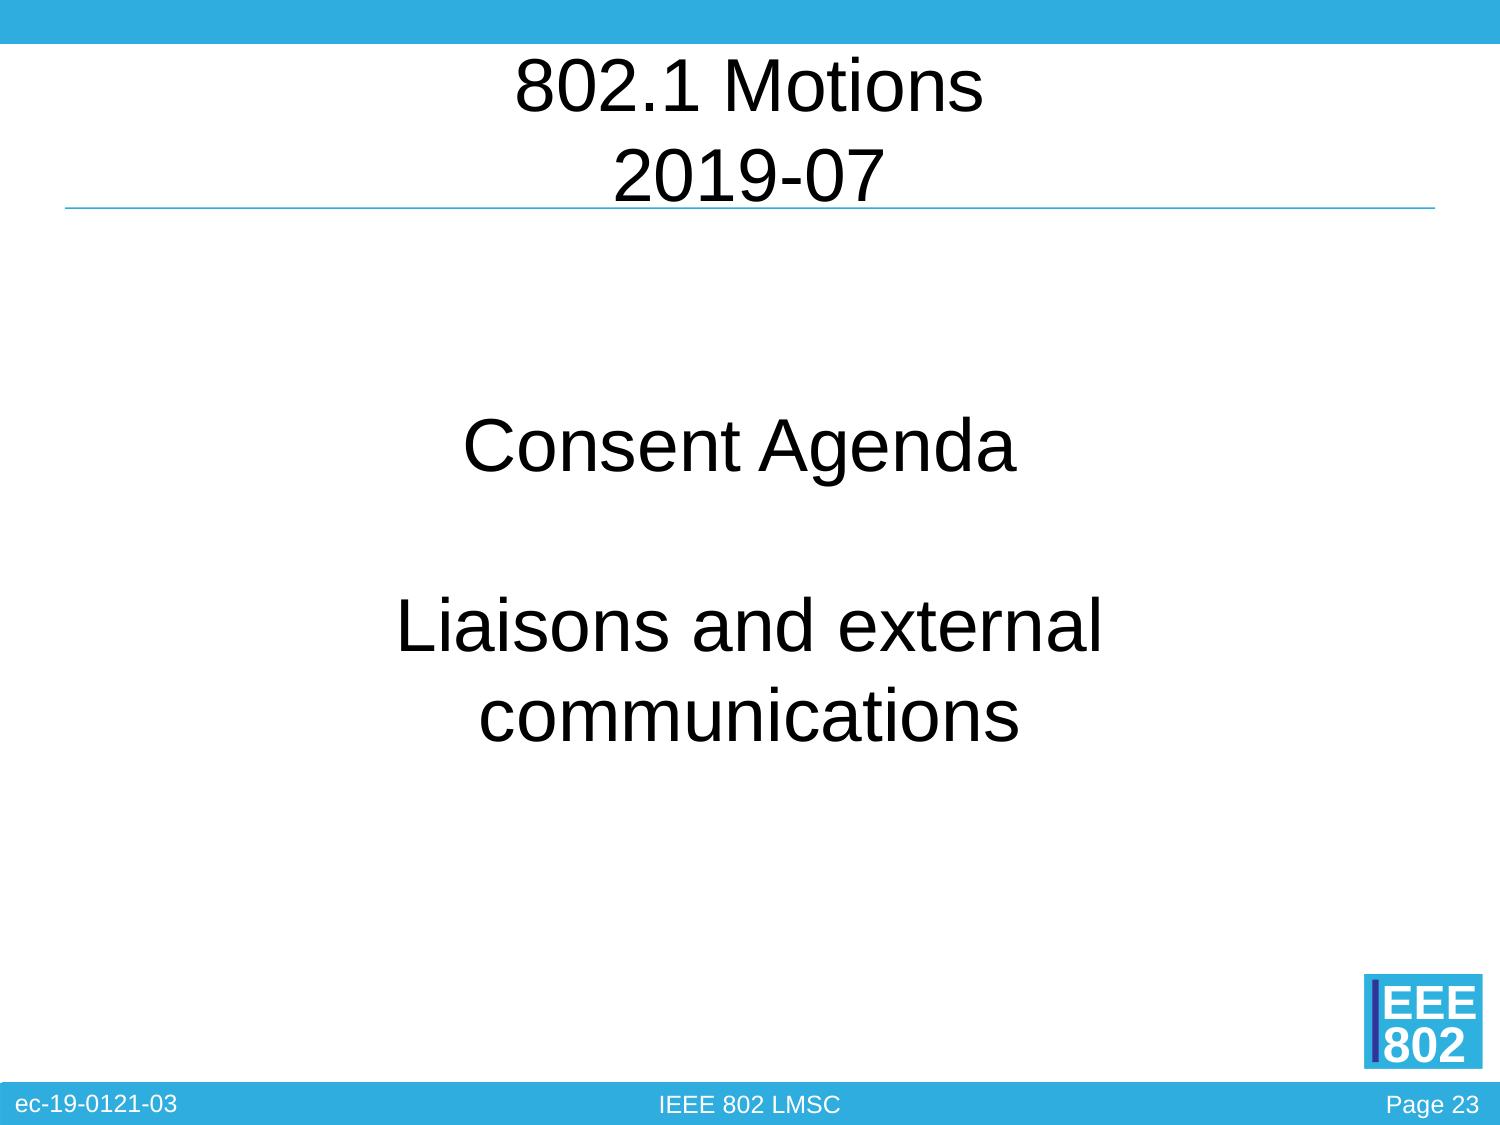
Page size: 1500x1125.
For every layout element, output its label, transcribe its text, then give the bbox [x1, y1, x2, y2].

title 802.1 Motions 2019-07 Consent Agenda Liaisons and external communications [112, 321, 1388, 563]
